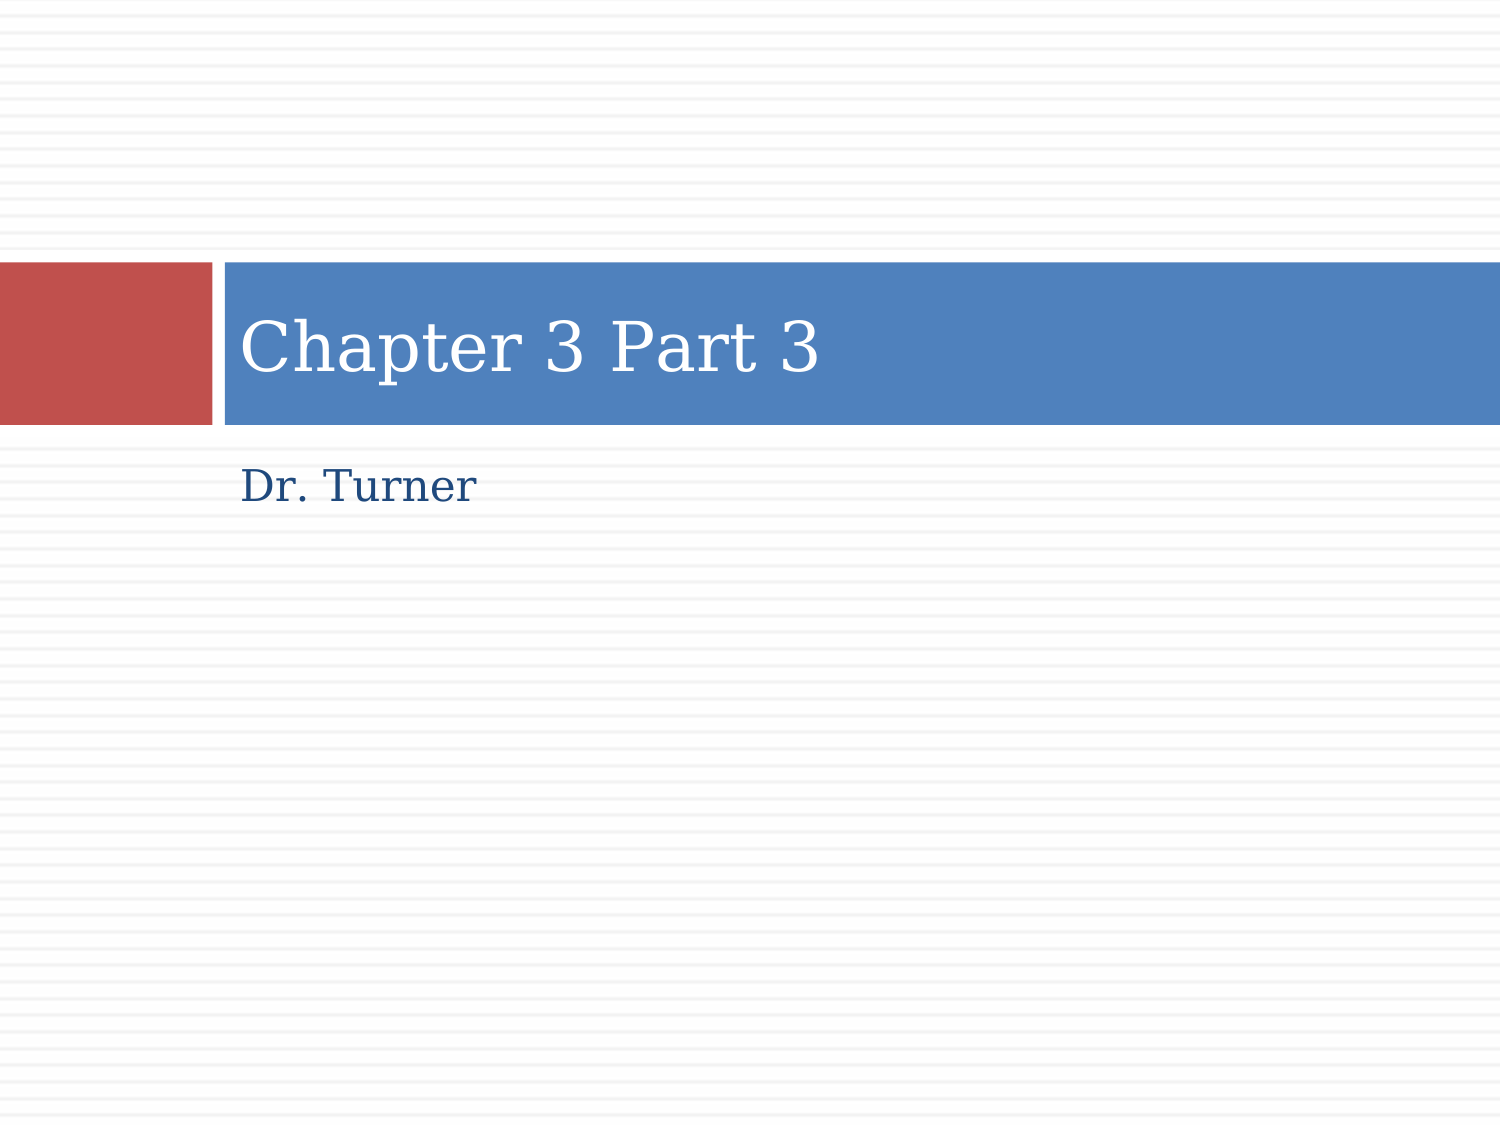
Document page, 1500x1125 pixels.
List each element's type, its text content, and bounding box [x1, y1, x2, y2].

list Dr. Turner [225, 450, 1394, 725]
title Chapter 3 Part 3 [225, 262, 1475, 425]
